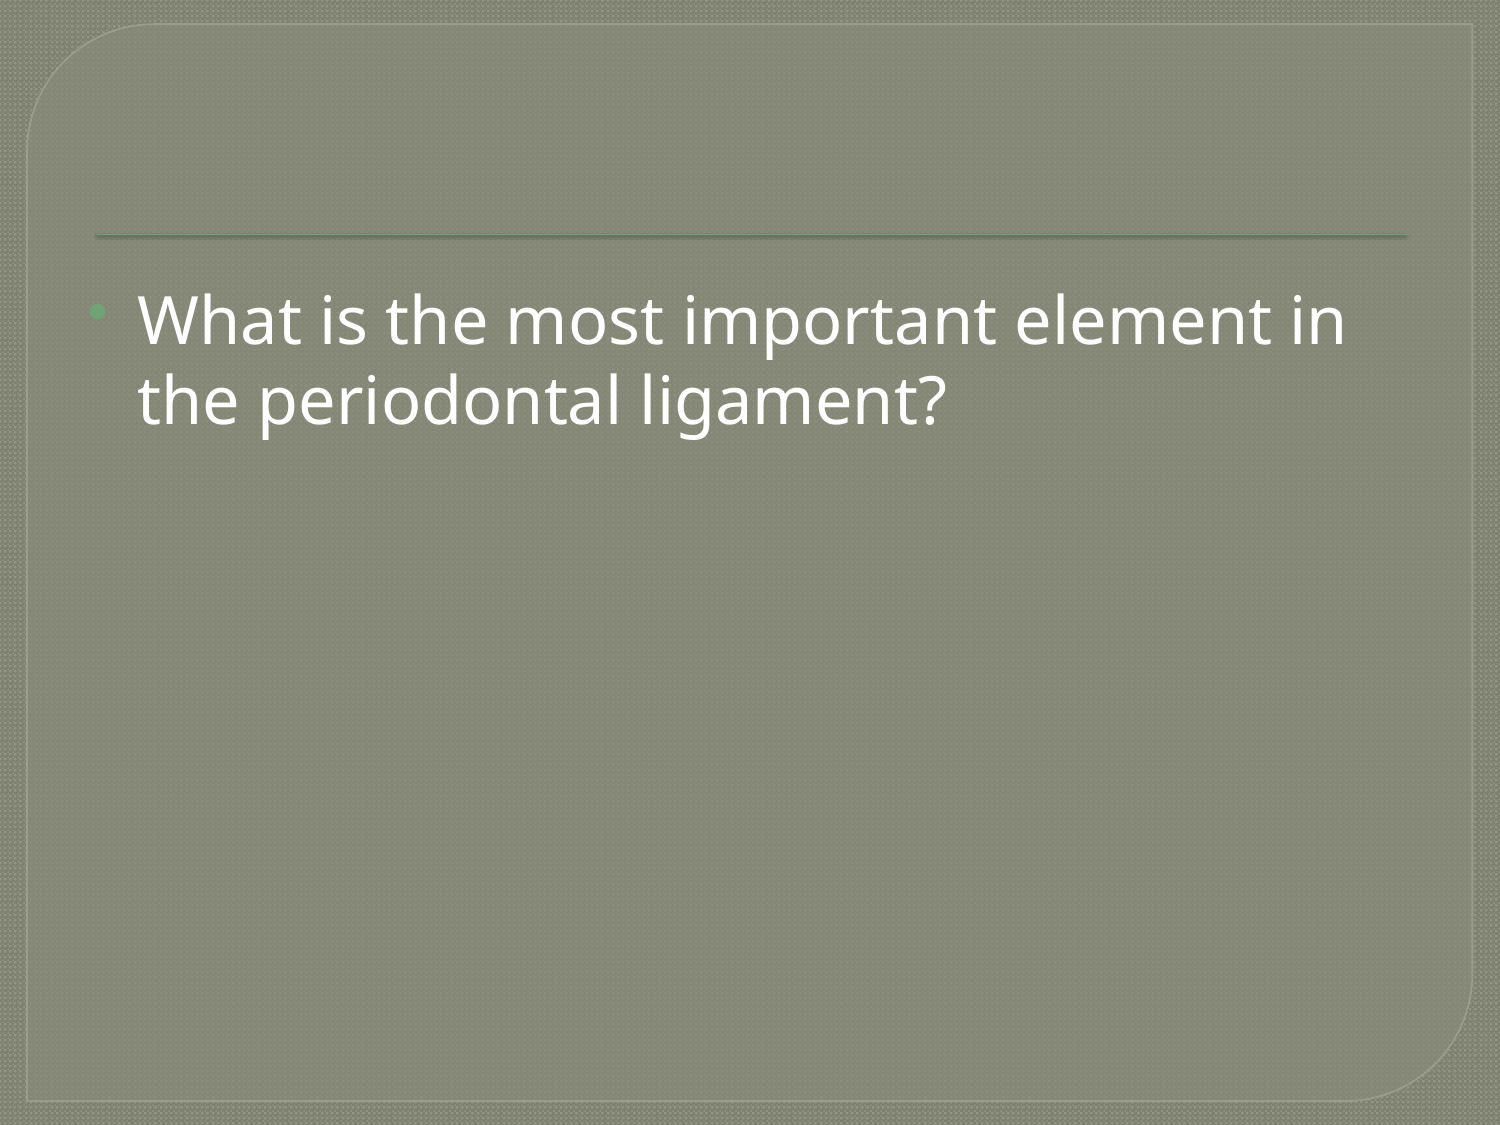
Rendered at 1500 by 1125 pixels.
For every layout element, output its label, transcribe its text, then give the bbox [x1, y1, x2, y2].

list What is the most important element in the periodontal ligament? [75, 270, 1425, 1013]
